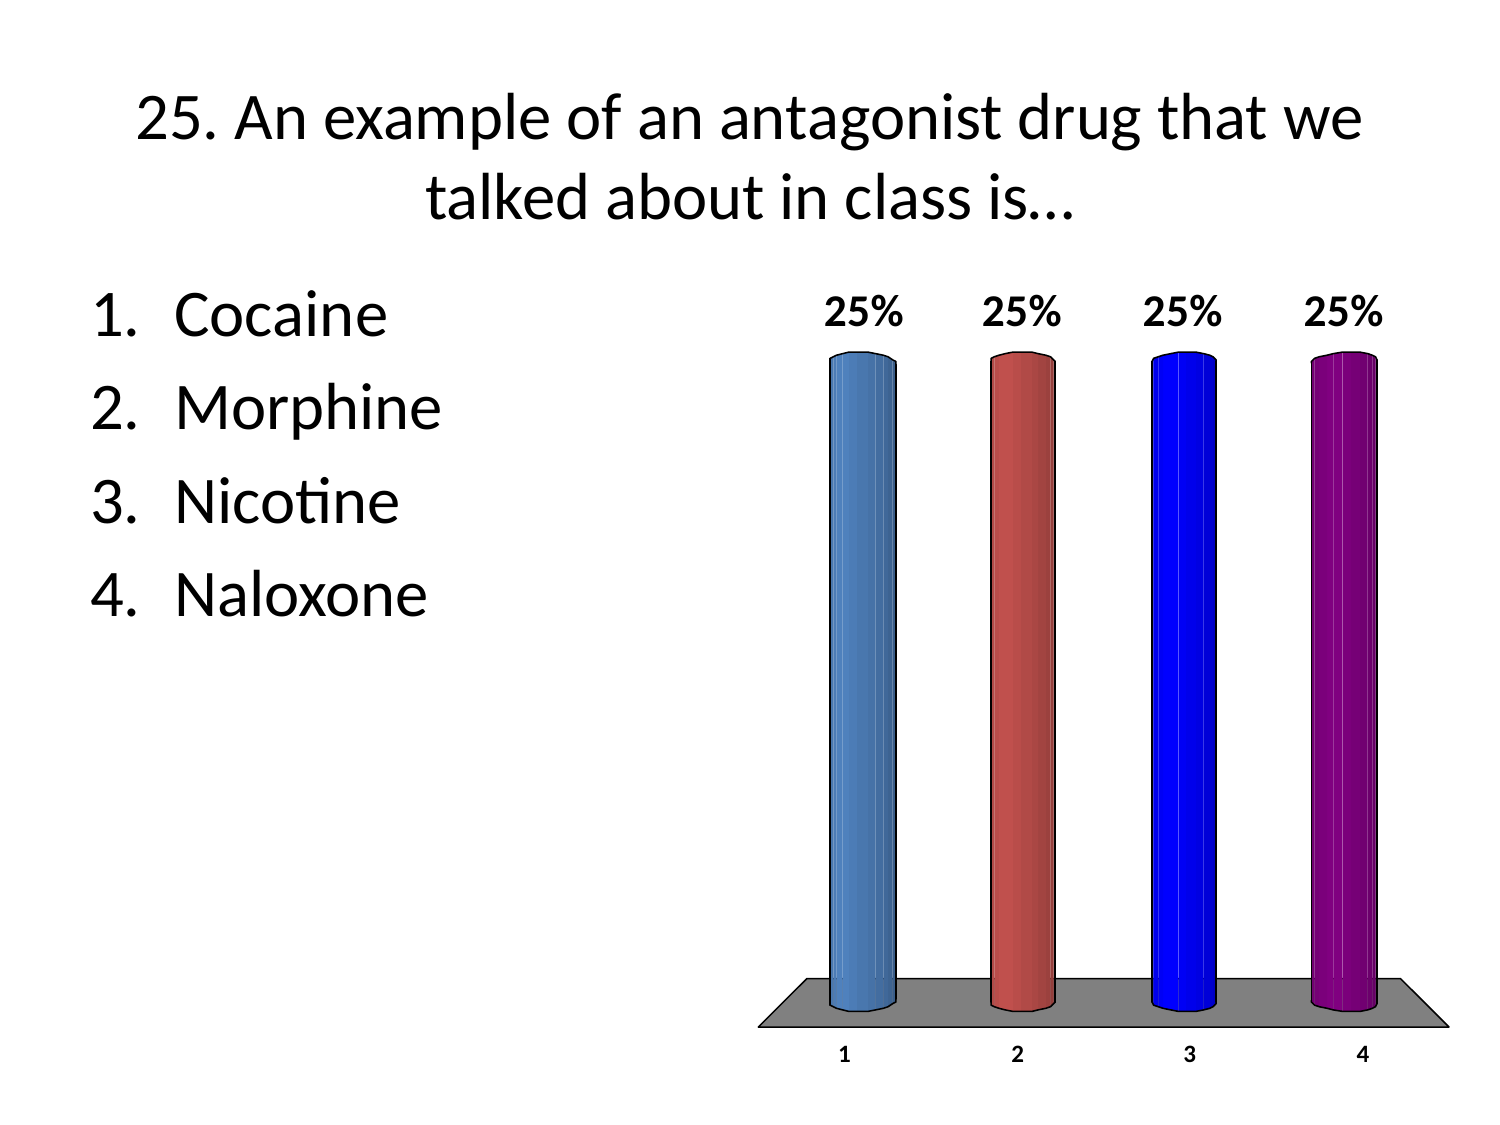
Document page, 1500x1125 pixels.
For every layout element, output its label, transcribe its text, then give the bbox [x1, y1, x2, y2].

title 25. An example of an antagonist drug that we talked about in class is… [75, 59, 1425, 247]
list Cocaine Morphine Nicotine Naloxone [75, 262, 750, 1005]
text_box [739, 270, 1490, 1115]
